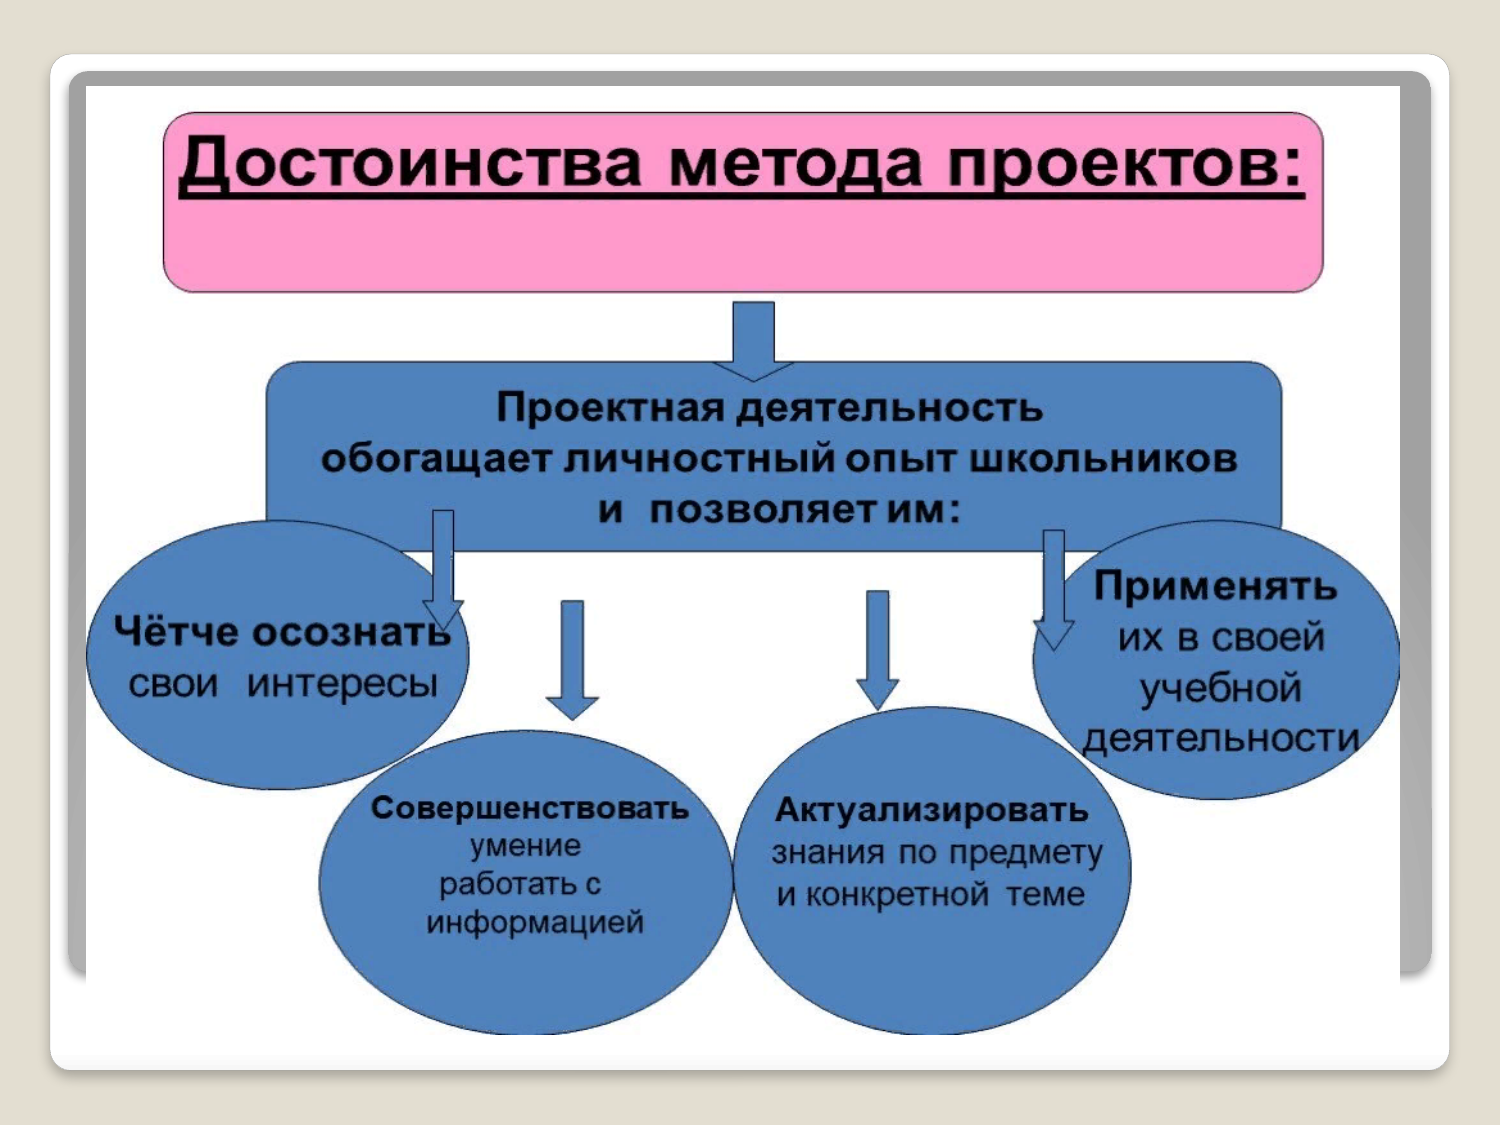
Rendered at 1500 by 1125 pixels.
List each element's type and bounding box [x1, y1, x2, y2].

picture [85, 86, 1400, 1036]
